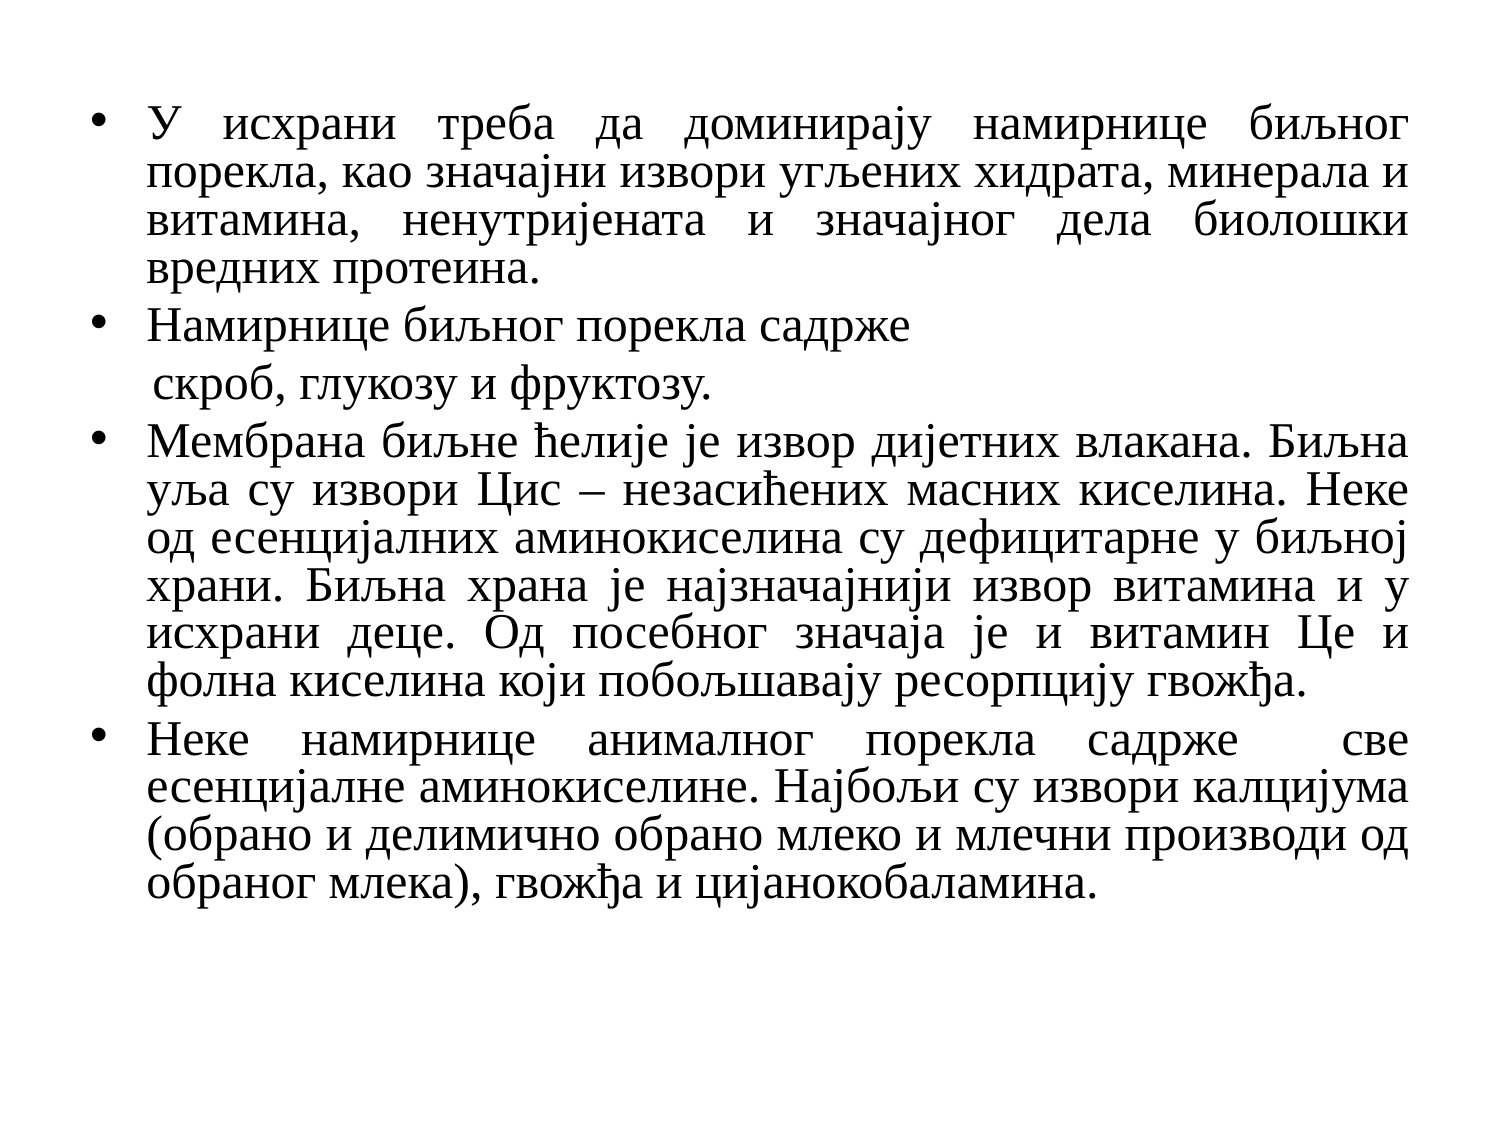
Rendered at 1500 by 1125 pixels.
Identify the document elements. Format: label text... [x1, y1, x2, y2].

list У исхрани треба да доминирају намирнице биљног порекла, као значајни извори угљених хидрата, минерала и витамина, ненутријената и значајног дела биолошки вредних протеина. Намирнице биљног порекла садрже скроб, глукозу и фруктозу. Мембрана биљне ћелије је извор дијетних влакана. Биљна уља су извори Цис – незасићених масних киселина. Неке од есенцијалних аминокиселина су дефицитарне у биљној храни. Биљна храна је најзначајнији извор витамина и у исхрани деце. Од посебног значаја је и витамин Це и фолна киселина који побољшавају ресорпцију гвожђа. Неке намирнице анималног порекла садрже све есенцијалне аминокиселине. Најбољи су извори калцијума (обрано и делимично обрано млеко и млечни производи од обраног млека), гвожђа и цијанокобаламина. [75, 93, 1425, 1005]
